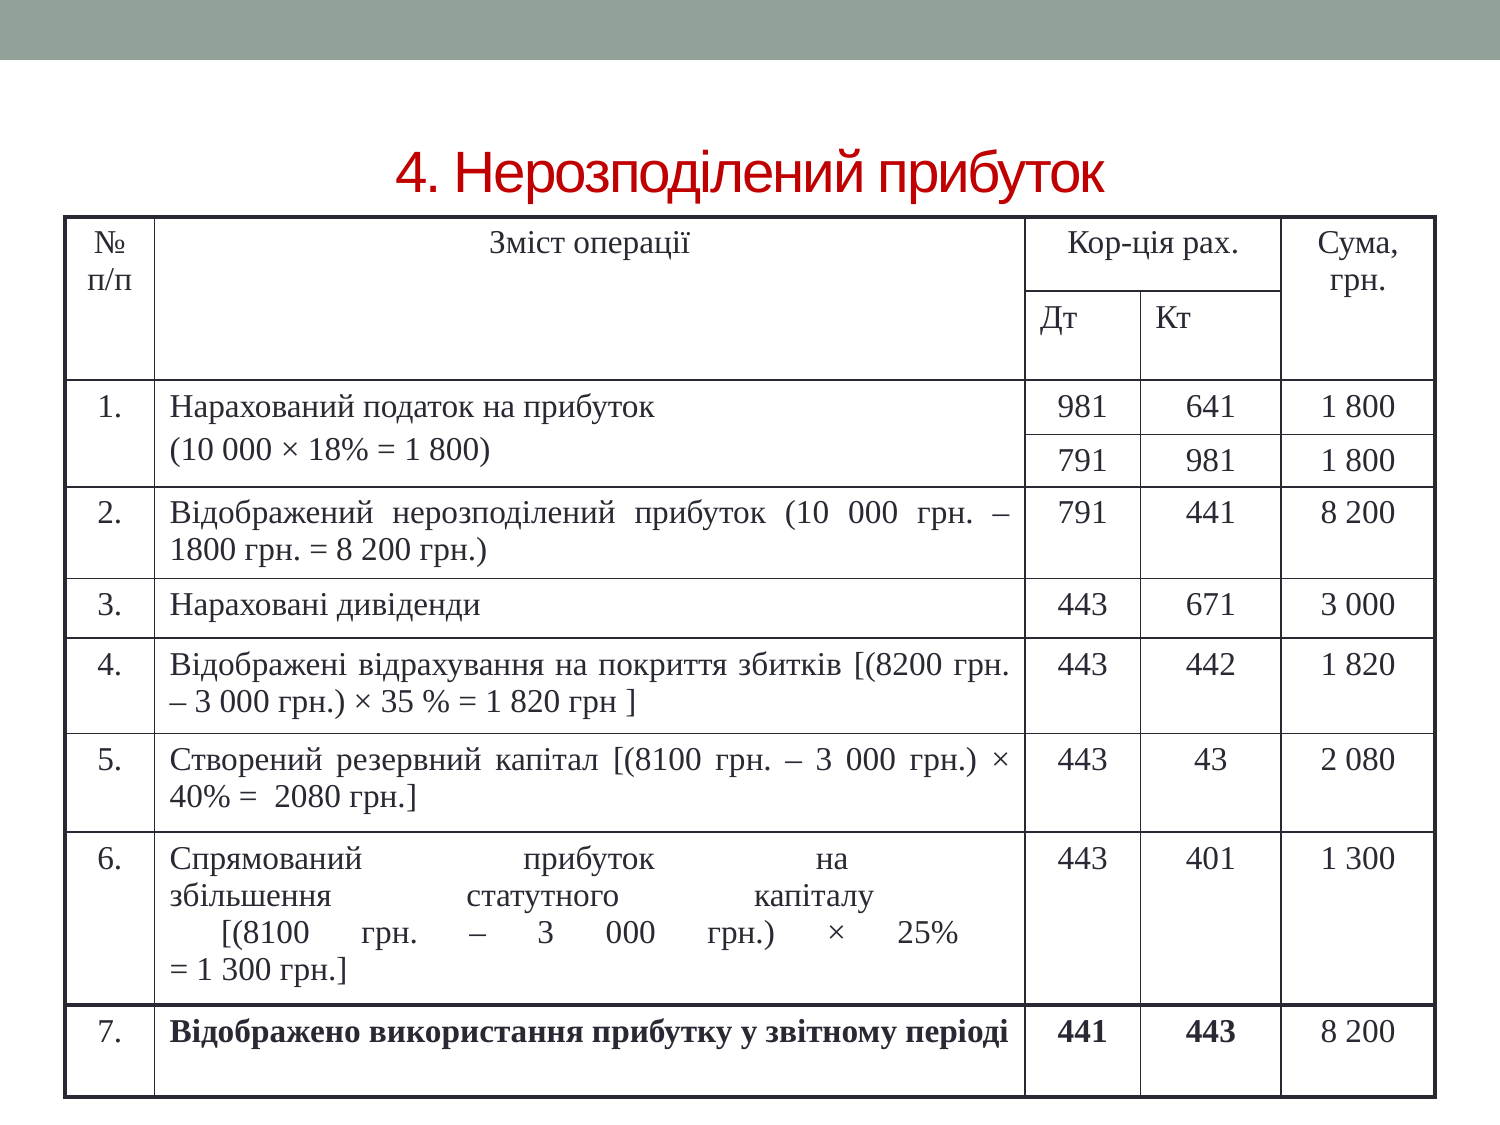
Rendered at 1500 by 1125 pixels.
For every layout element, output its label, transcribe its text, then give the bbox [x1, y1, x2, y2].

table_cell 401 [1141, 833, 1280, 1003]
table_cell 443 [1141, 1007, 1280, 1095]
table_cell Дт [1026, 292, 1140, 379]
table_cell 1. [67, 381, 154, 486]
table_cell 791 [1026, 435, 1140, 486]
table_cell 443 [1026, 579, 1140, 637]
table_cell 1 800 [1282, 381, 1433, 434]
text_box [74, 87, 1425, 215]
table_cell 443 [1026, 639, 1140, 733]
table_cell Відображені відрахування на покриття збитків [(8200 грн. – 3 000 грн.) × 35 % = 1 820 грн ] [155, 639, 1024, 733]
table_cell 1 820 [1282, 639, 1433, 733]
table_cell 8 200 [1282, 488, 1433, 578]
table_cell 981 [1026, 381, 1140, 434]
table_cell 671 [1141, 579, 1280, 637]
table_cell 441 [1026, 1007, 1140, 1095]
table_cell 441 [1141, 488, 1280, 578]
table_cell Відображений нерозподілений прибуток (10 000 грн. – 1800 грн. = 8 200 грн.) [155, 488, 1024, 578]
table_header Кор-ція рах. [1026, 219, 1280, 290]
table_cell 443 [1026, 833, 1140, 1003]
table_cell 2. [67, 488, 154, 578]
table_cell 3. [67, 579, 154, 637]
table_cell 6. [67, 833, 154, 1003]
table_cell 1 300 [1282, 833, 1433, 1003]
table_cell Кт [1141, 292, 1280, 379]
table_cell Створений резервний капітал [(8100 грн. – 3 000 грн.) × 40% = 2080 грн.] [155, 734, 1024, 831]
table_header Зміст операції [155, 219, 1024, 379]
table_cell 791 [1026, 488, 1140, 578]
table_cell 981 [1141, 435, 1280, 486]
table_cell 1 800 [1282, 435, 1433, 486]
table_cell 641 [1141, 381, 1280, 434]
table_cell 8 200 [1282, 1007, 1433, 1095]
table_cell Нараховані дивіденди [155, 579, 1024, 637]
table_header № п/п [67, 219, 154, 379]
table_cell Відображено використання прибутку у звітному періоді [155, 1007, 1024, 1095]
table_cell 443 [1026, 734, 1140, 831]
table_cell 4. [67, 639, 154, 733]
table_cell 442 [1141, 639, 1280, 733]
table_cell 7. [67, 1007, 154, 1095]
table_cell 3 000 [1282, 579, 1433, 637]
table_cell Нарахований податок на прибуток (10 000 × 18% = 1 800) [155, 381, 1024, 486]
table_cell 43 [1141, 734, 1280, 831]
table_header Сума, грн. [1282, 219, 1433, 379]
table_cell Спрямований прибуток на збільшення статутного капіталу [(8100 грн. – 3 000 грн.) × 25% = 1 300 грн.] [155, 833, 1024, 1003]
table_cell 5. [67, 734, 154, 831]
table_cell 2 080 [1282, 734, 1433, 831]
